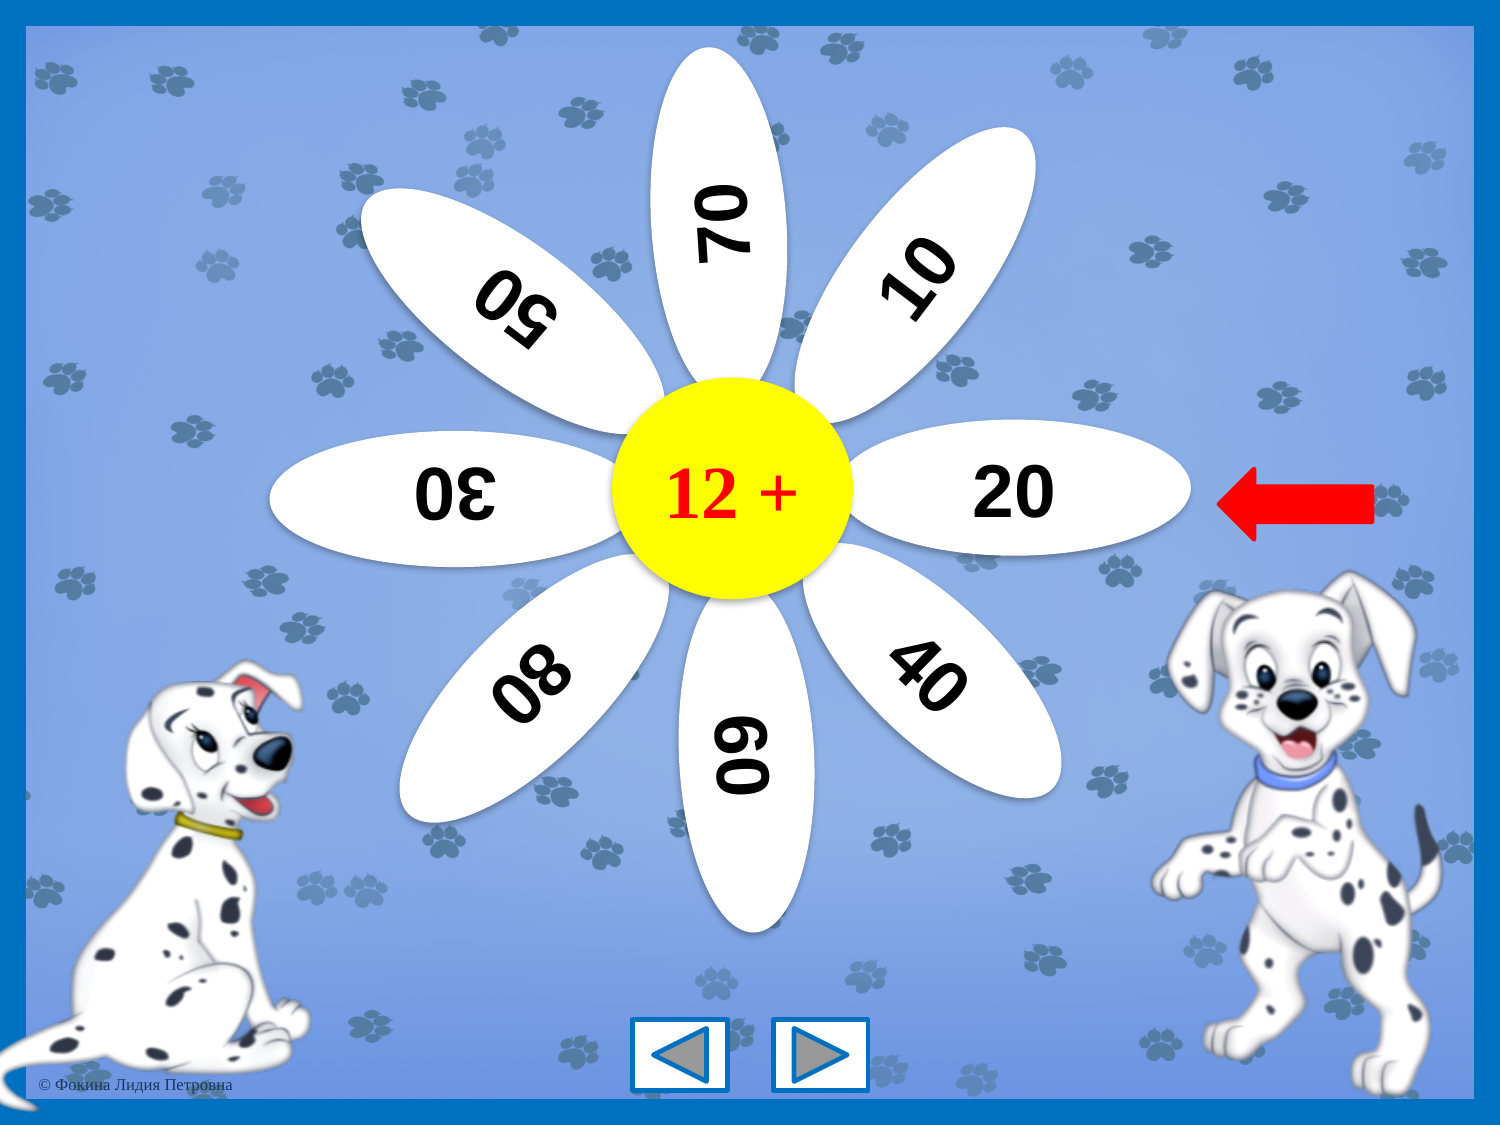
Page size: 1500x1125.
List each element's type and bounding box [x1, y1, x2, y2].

text_box [1216, 466, 1375, 542]
text_box [771, 1017, 870, 1092]
text_box [631, 1017, 729, 1092]
text_box [269, 46, 1192, 933]
picture [1139, 562, 1465, 1104]
picture [0, 644, 320, 1125]
